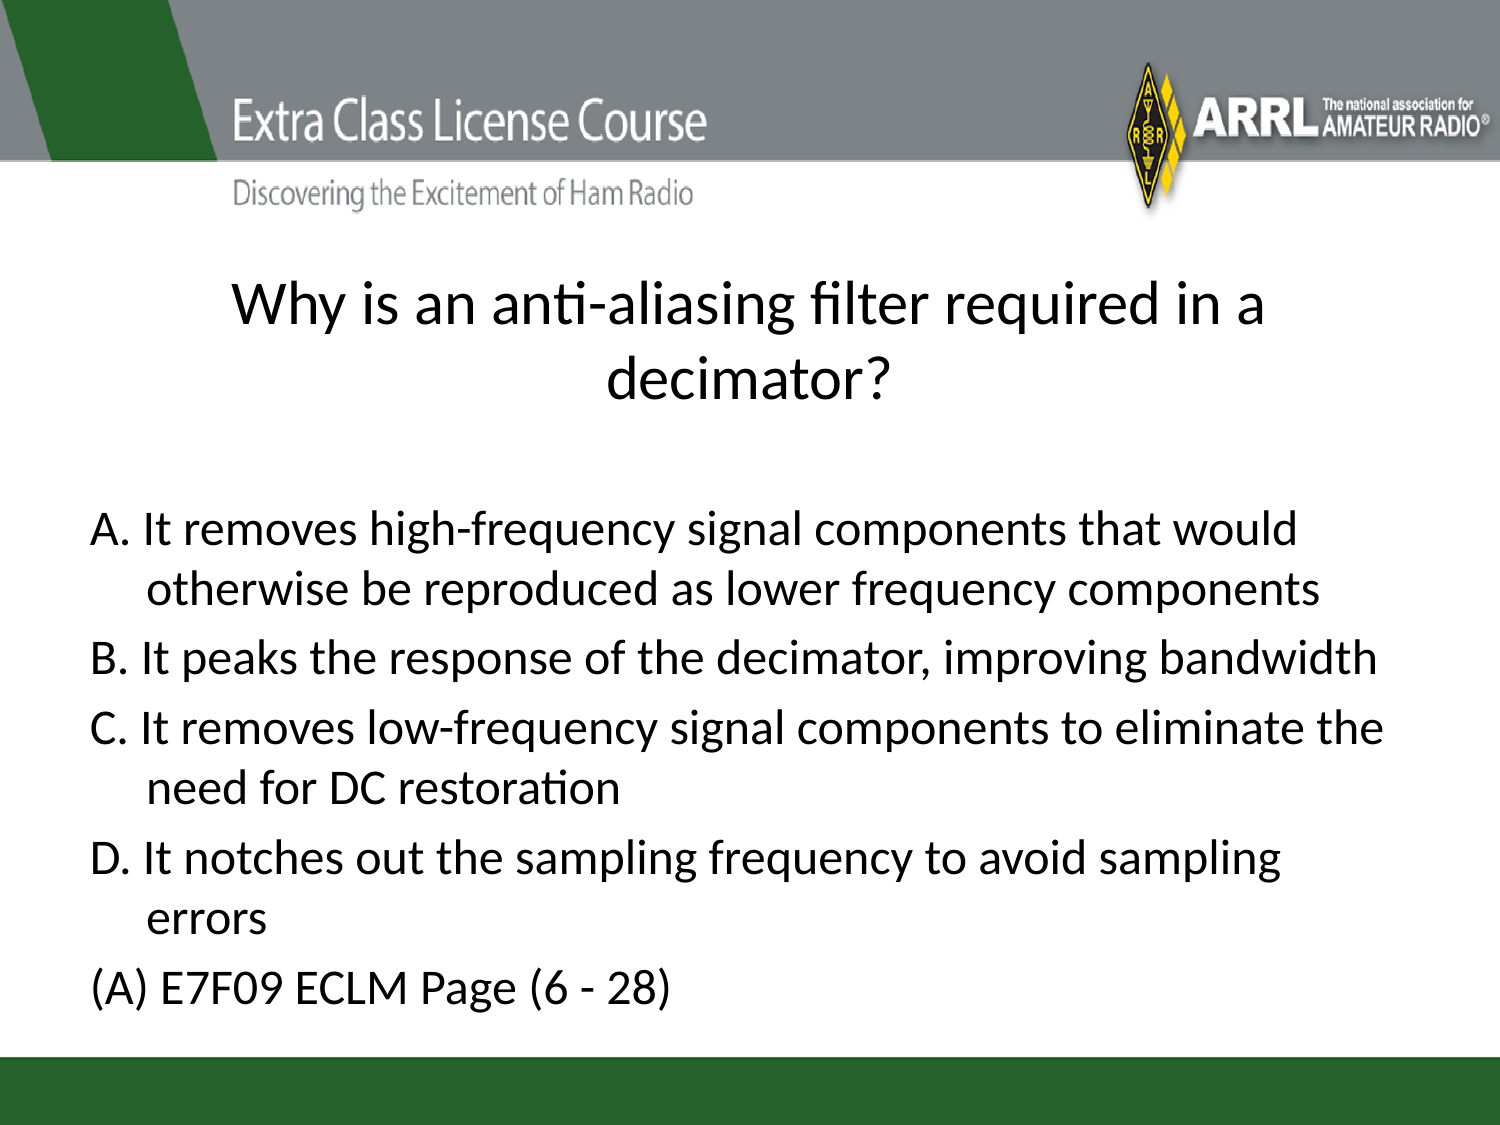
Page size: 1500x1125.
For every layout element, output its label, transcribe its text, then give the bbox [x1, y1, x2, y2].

list A. It removes high-frequency signal components that would otherwise be reproduced as lower frequency components B. It peaks the response of the decimator, improving bandwidth C. It removes low-frequency signal components to eliminate the need for DC restoration D. It notches out the sampling frequency to avoid sampling errors (A) E7F09 ECLM Page (6 - 28) [75, 487, 1425, 1005]
picture [0, 0, 1500, 1125]
title Why is an anti-aliasing filter required in a decimator? [75, 254, 1425, 435]
